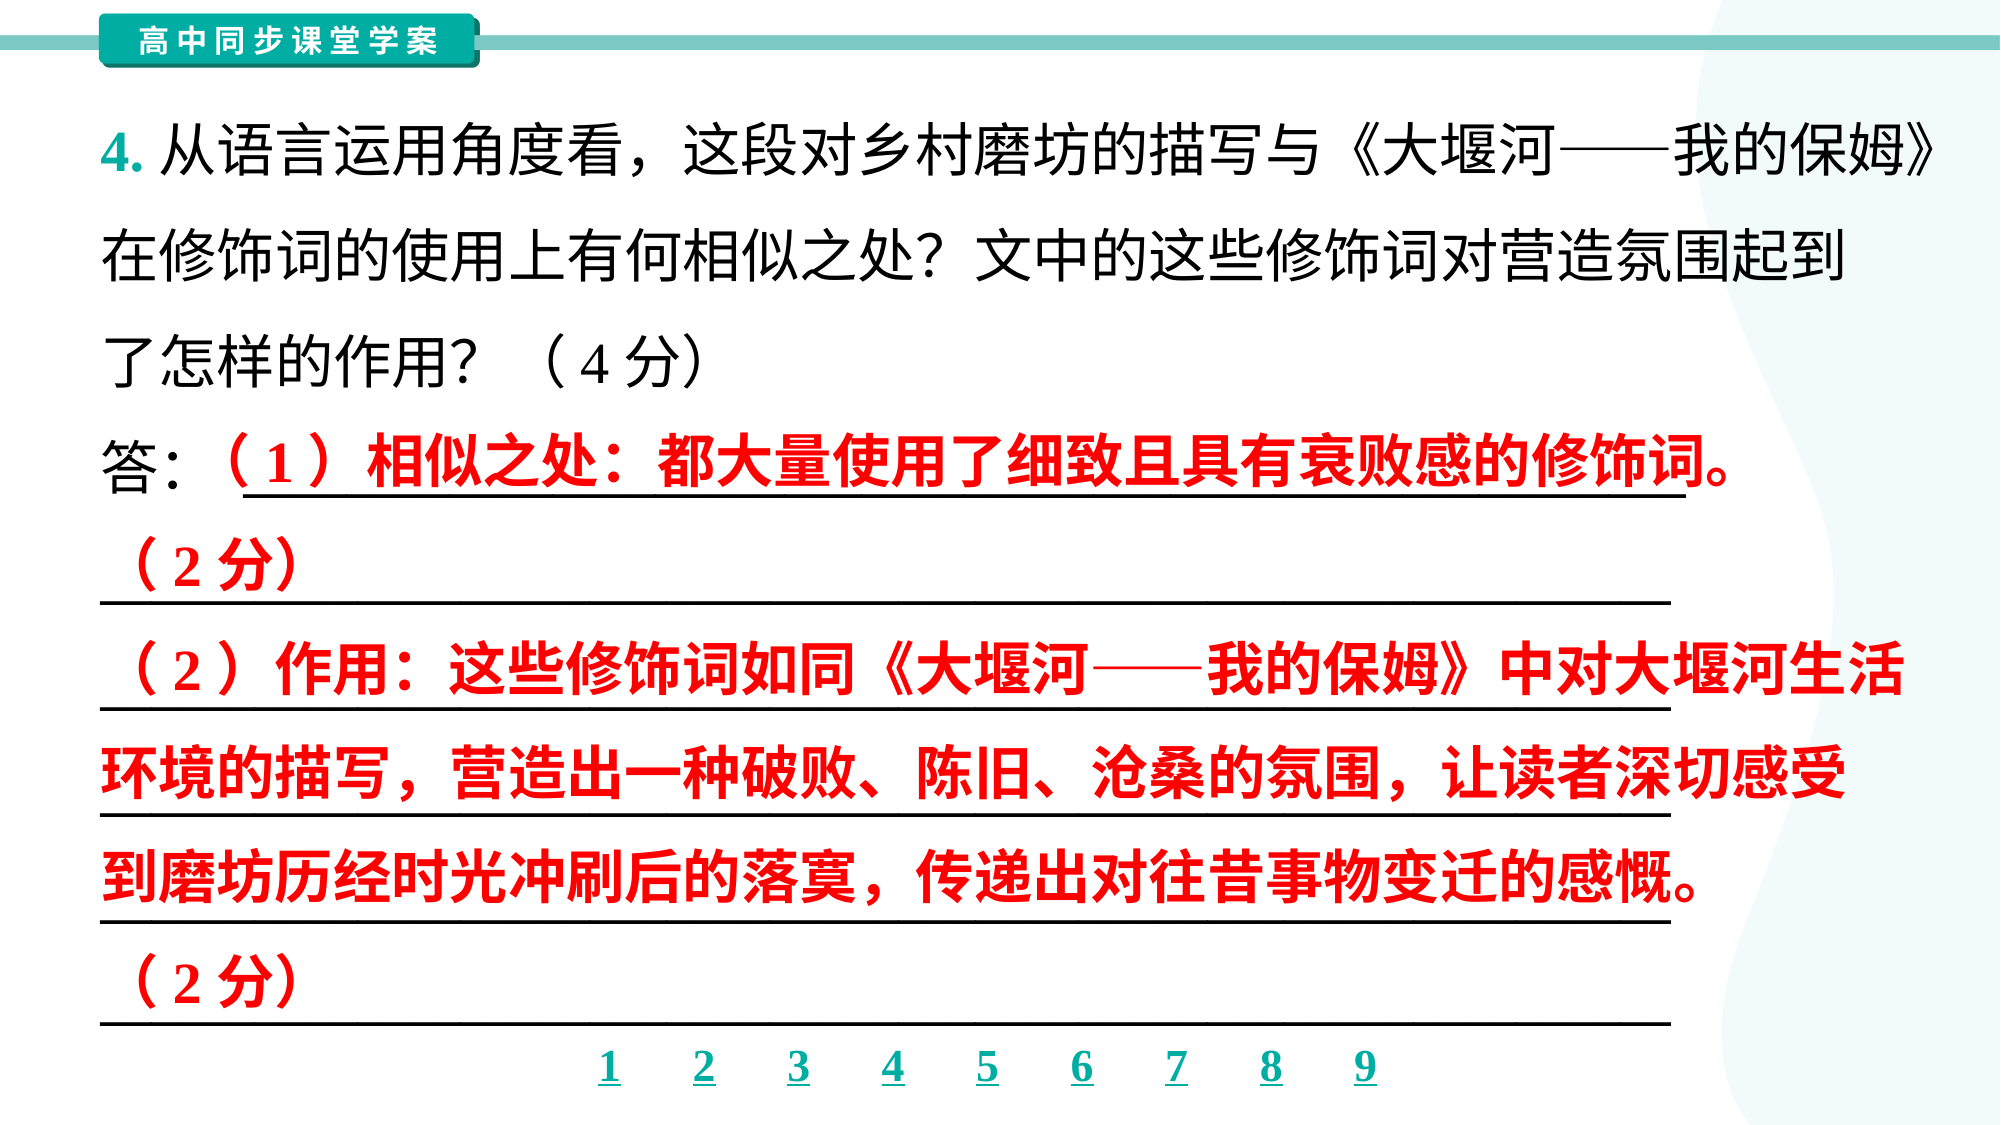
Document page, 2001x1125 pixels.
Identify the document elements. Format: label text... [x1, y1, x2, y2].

text_box 4.从语言运用角度看，这段对乡村磨坊的描写与《大堰河——我的保姆》 在修饰词的使用上有何相似之处？文中的这些修饰词对营造氛围起到 了怎样的作用？（4分） 答： ________________________________________________________ _____________________________________________________________ _____________________________________________________________ _____________________________________________________________ _____________________________________________________________ _____________________________________________________________ [100, 76, 1899, 389]
picture [0, 0, 2000, 1125]
text_box （1）相似之处：都大量使用了细致且具有衰败感的修饰词。 （2分） （2）作用：这些修饰词如同《大堰河——我的保姆》中对大堰河生活 环境的描写，营造出一种破败、陈旧、沧桑的氛围，让读者深切感受 到磨坊历经时光冲刷后的落寞，传递出对往昔事物变迁的感慨。 （2分） [100, 389, 1899, 1003]
text_box 4.从语言运用角度看，这段对乡村磨坊的描写与《大堰河——我的保姆》 在修饰词的使用上有何相似之处？文中的这些修饰词对营造氛围起到 了怎样的作用？（4分） 答： ________________________________________________________ _____________________________________________________________ _____________________________________________________________ _____________________________________________________________ _____________________________________________________________ _____________________________________________________________ [100, 1003, 1899, 1014]
